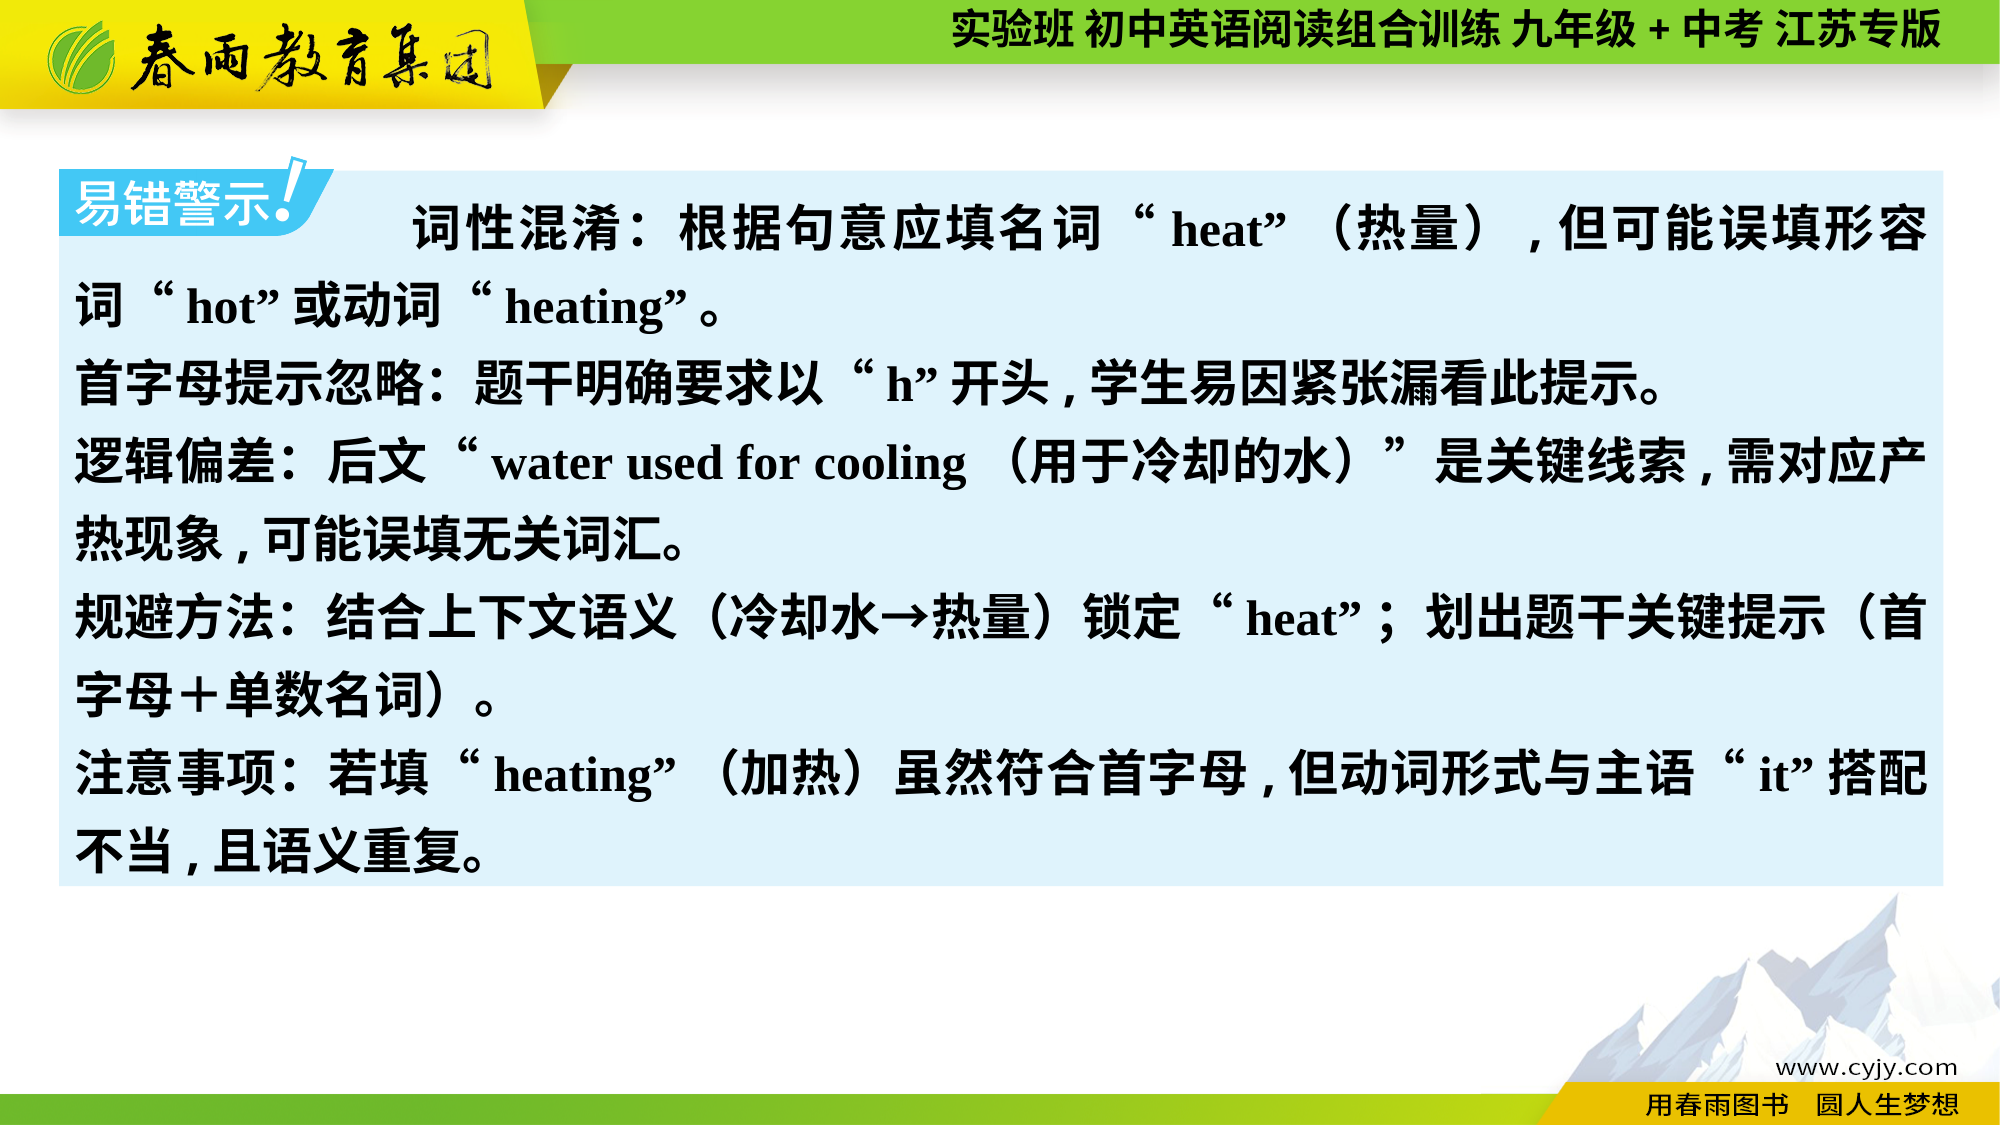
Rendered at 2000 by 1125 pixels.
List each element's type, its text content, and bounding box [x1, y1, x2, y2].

list 词性混淆：根据句意应填名词“heat”（热量）,但可能误填形容词“hot”或动词“heating”。 首字母提示忽略：题干明确要求以“h”开头,学生易因紧张漏看此提示。 逻辑偏差：后文“water used for cooling（用于冷却的水）”是关键线索,需对应产热现象,可能误填无关词汇。 规避方法：结合上下文语义（冷却水→热量）锁定“heat”；划出题干关键提示（首字母＋单数名词）。 注意事项：若填“heating”（加热）虽然符合首字母,但动词形式与主语“it”搭配不当,且语义重复。 [59, 170, 1944, 887]
picture [0, 0, 2000, 1125]
